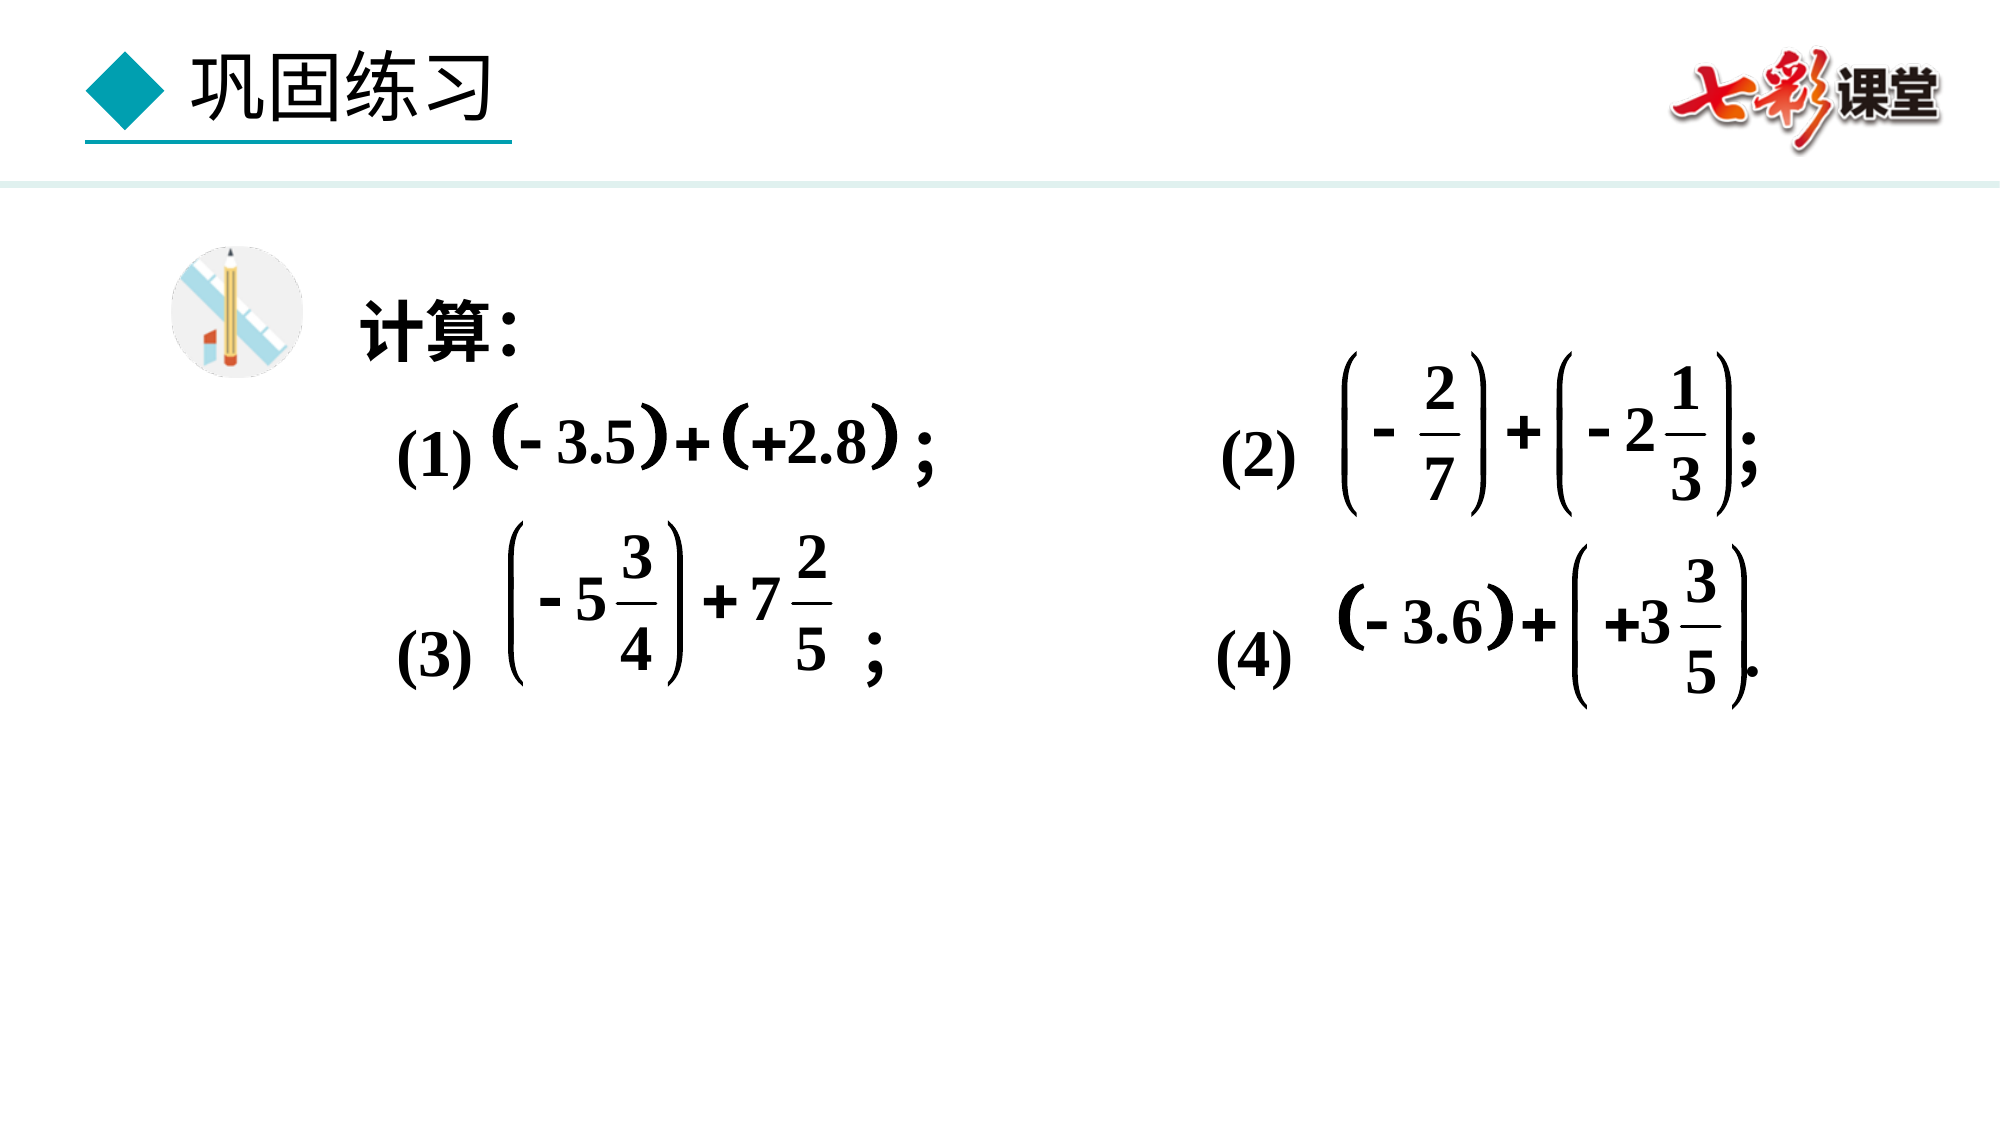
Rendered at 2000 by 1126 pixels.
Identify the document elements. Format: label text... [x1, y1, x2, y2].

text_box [495, 509, 847, 697]
picture [171, 246, 303, 378]
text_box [1329, 530, 1768, 720]
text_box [1329, 337, 1751, 528]
text_box 计算： (1) ； (2) ； (3) ； (4) . [292, 239, 2000, 700]
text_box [483, 392, 905, 502]
picture [1666, 42, 1948, 157]
